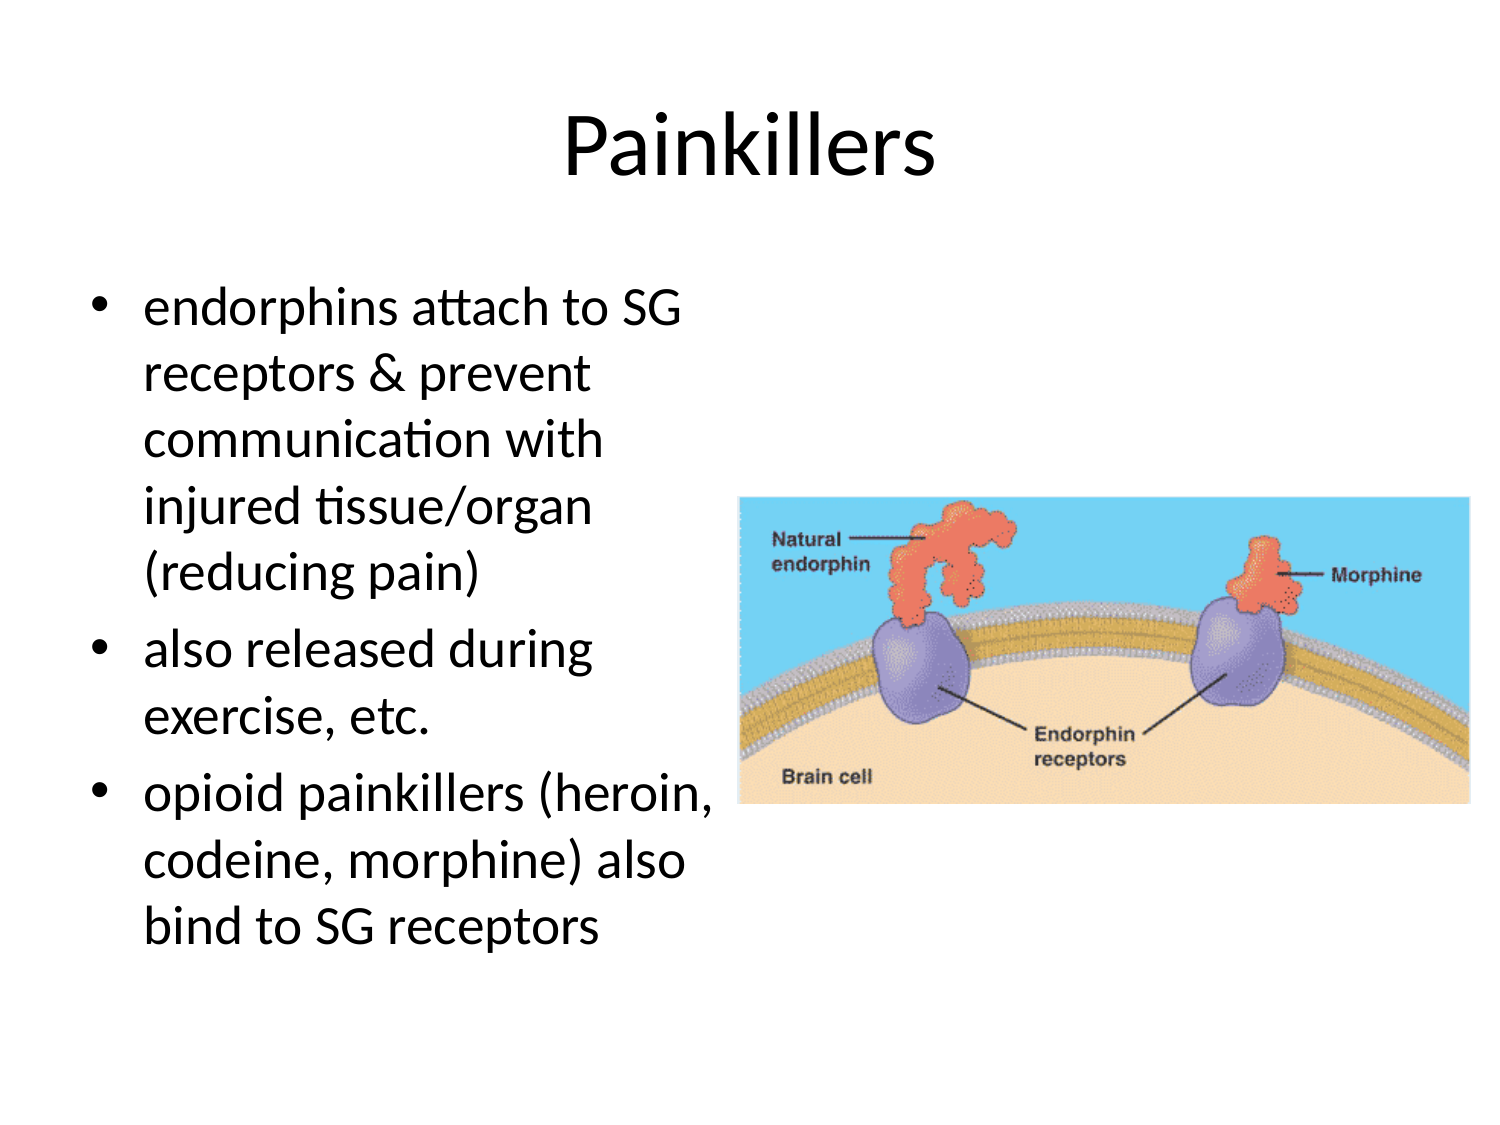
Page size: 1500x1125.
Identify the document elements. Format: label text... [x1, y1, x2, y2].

list endorphins attach to SG receptors & prevent communication with injured tissue/organ (reducing pain) also released during exercise, etc. opioid painkillers (heroin, codeine, morphine) also bind to SG receptors [75, 262, 732, 1005]
title Painkillers [75, 45, 1425, 233]
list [737, 232, 1471, 1069]
